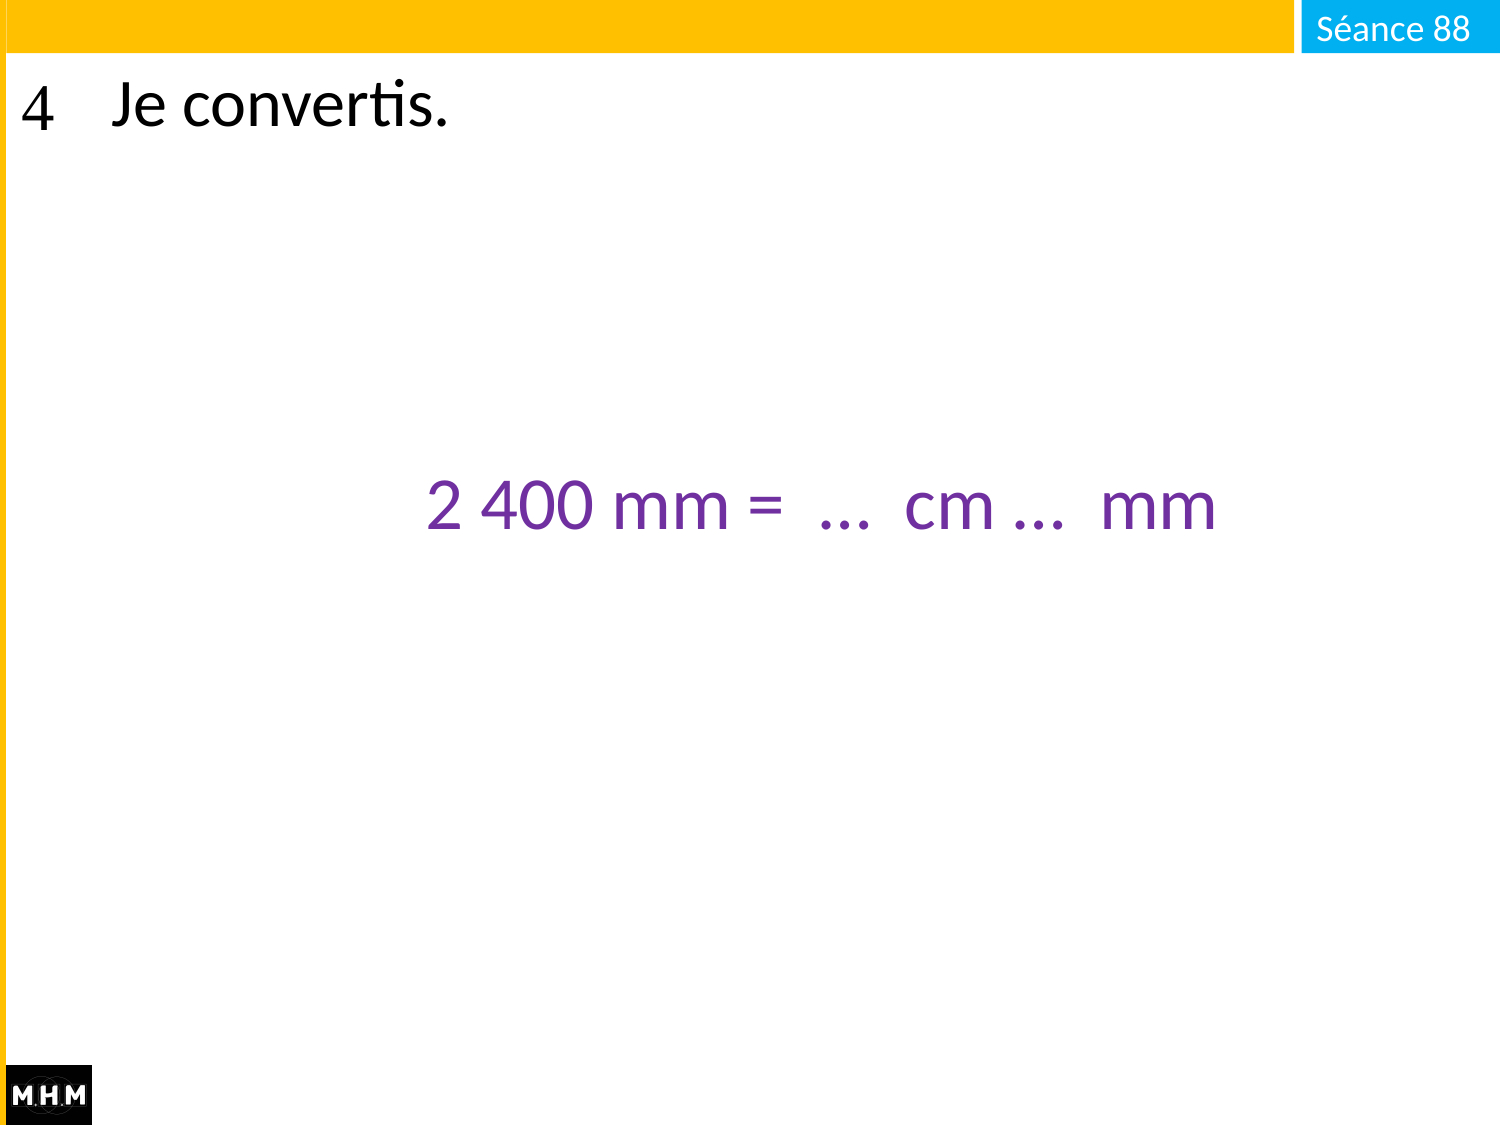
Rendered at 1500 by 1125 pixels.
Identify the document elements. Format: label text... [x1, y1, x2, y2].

picture [6, 1065, 92, 1125]
title Je convertis. [96, 60, 1391, 150]
text_box 2 400 mm = … cm … mm [410, 447, 1249, 552]
